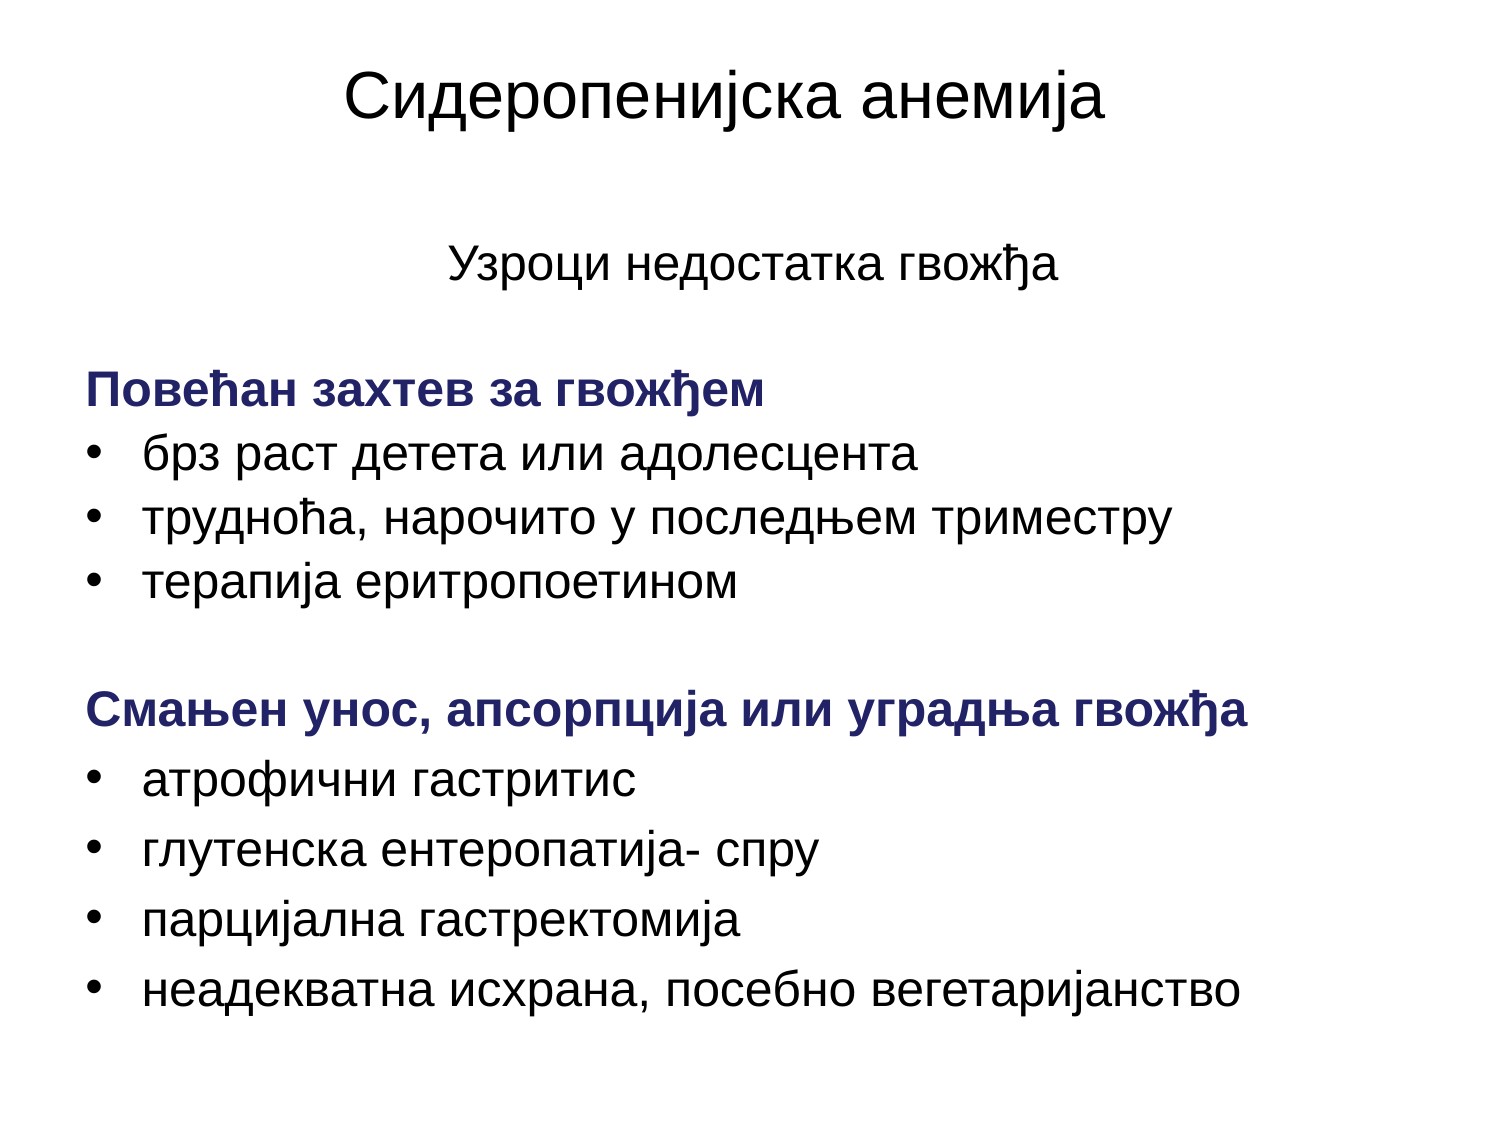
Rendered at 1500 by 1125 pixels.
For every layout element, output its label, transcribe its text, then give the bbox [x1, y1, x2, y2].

list Узроци недостатка гвожђа Повећан захтев за гвожђем брз раст детета или адолесцента трудноћа, нарочито у последњем триместру терапија еритропоетином Смањен унос, апсорпција или уградња гвожђа атрофични гастритис глутенска ентеропатија- спру парцијална гастректомија неадекватна исхрана, посебно вегетаријанство [70, 222, 1417, 1067]
title Сидеропенијска анемија [105, 46, 1345, 211]
